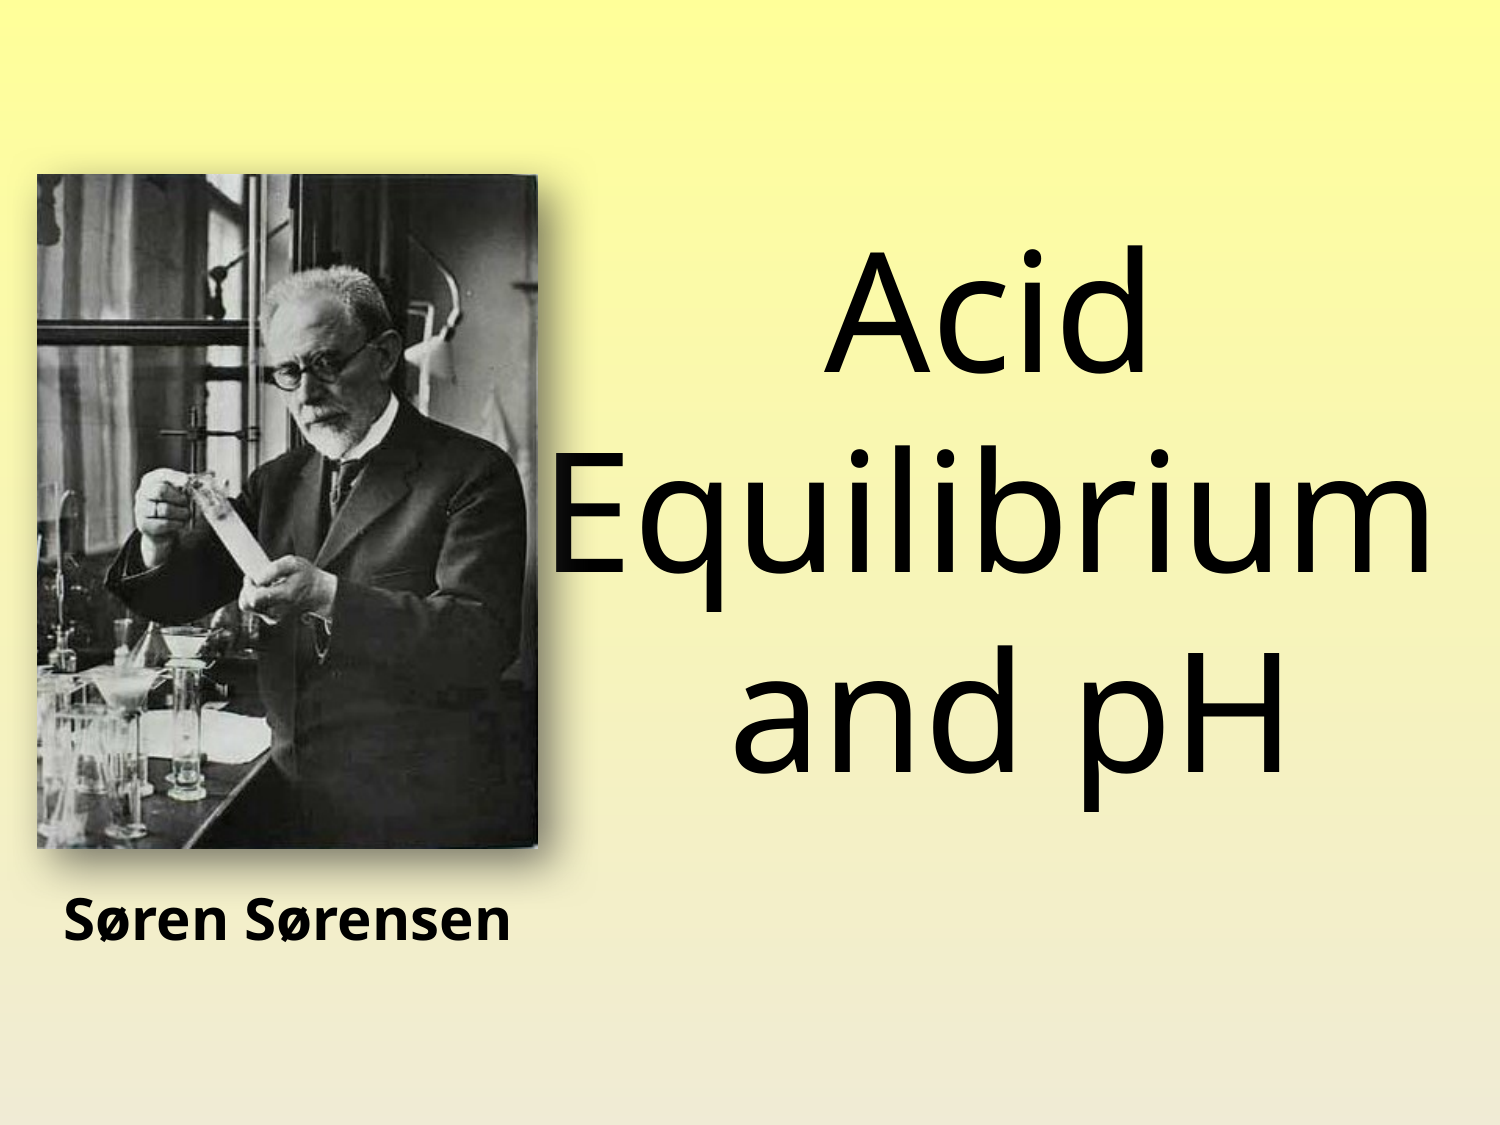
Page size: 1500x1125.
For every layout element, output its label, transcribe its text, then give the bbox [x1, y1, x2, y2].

title Acid Equilibrium and pH [524, 124, 1500, 888]
picture [37, 174, 538, 849]
text_box Søren Sørensen [48, 875, 528, 960]
